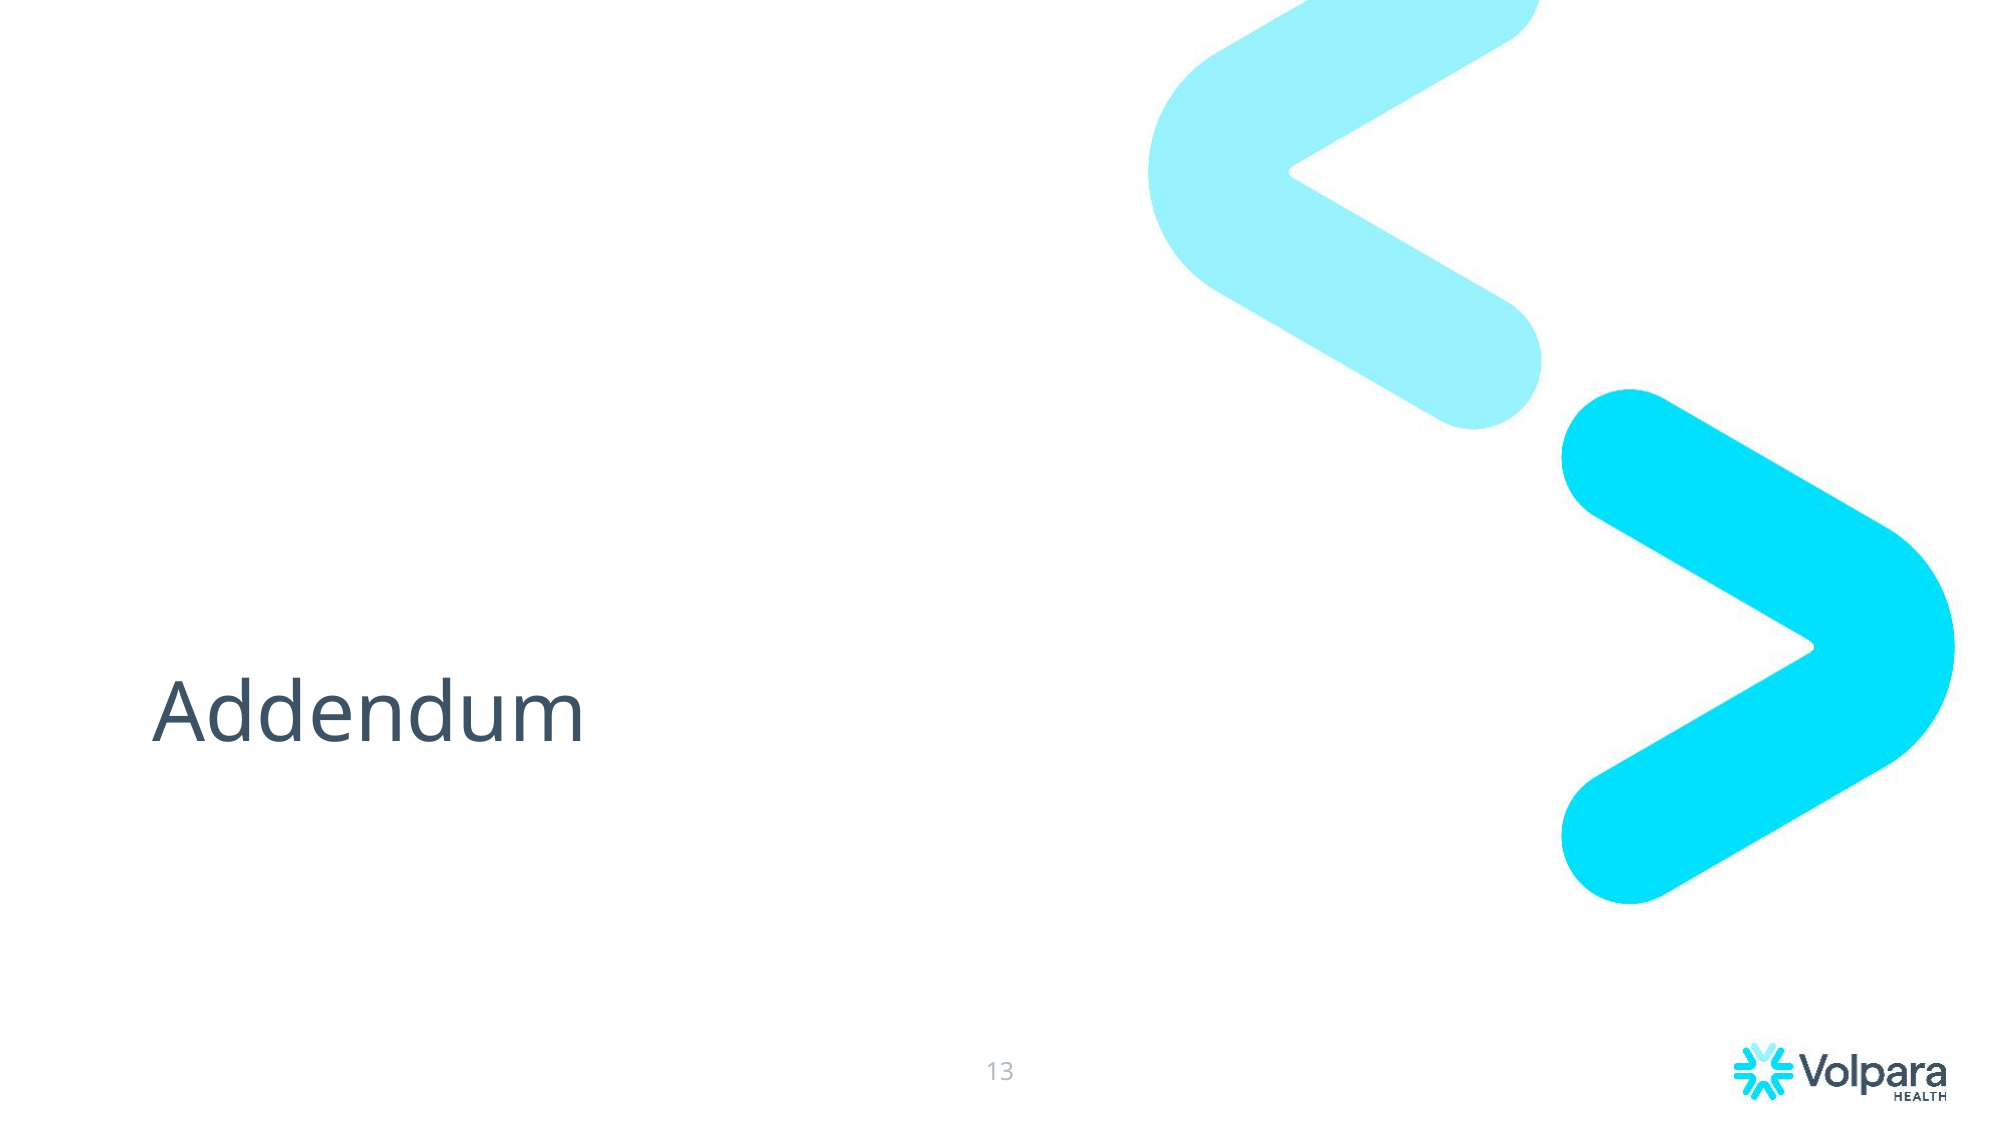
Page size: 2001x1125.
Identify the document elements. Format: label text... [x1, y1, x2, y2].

picture [1730, 1039, 1950, 1104]
slide_number 13 [774, 1042, 1225, 1103]
title Addendum [137, 547, 1638, 767]
picture [362, 0, 2000, 1006]
